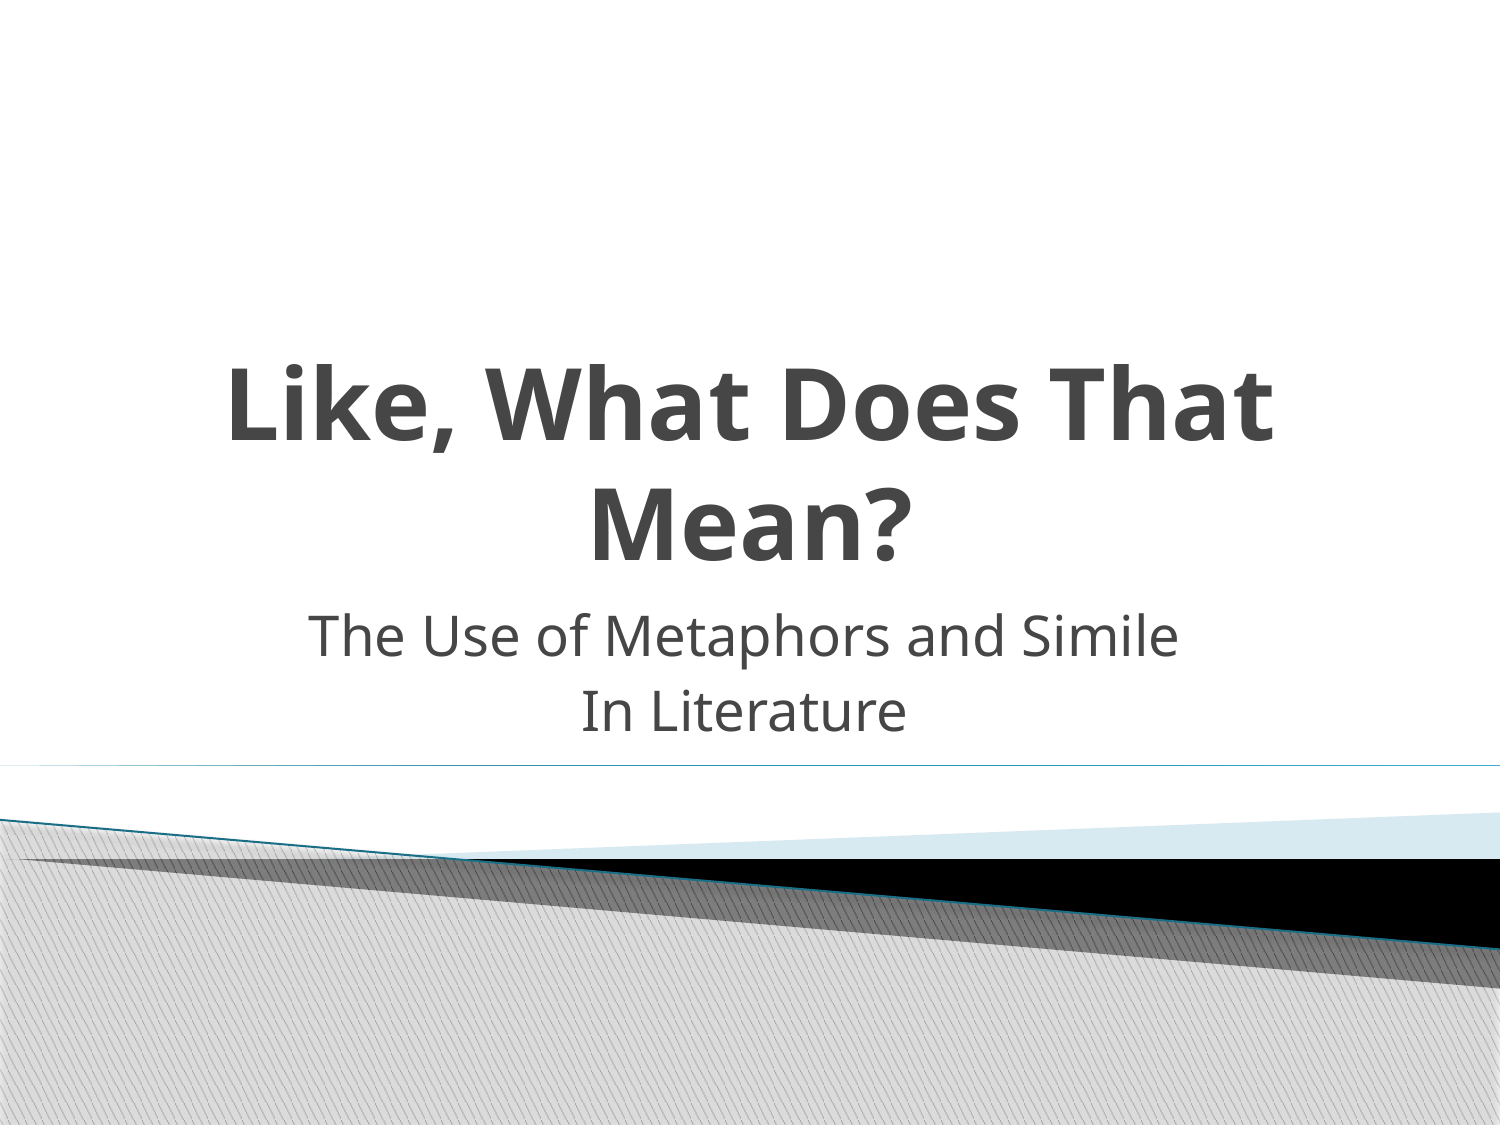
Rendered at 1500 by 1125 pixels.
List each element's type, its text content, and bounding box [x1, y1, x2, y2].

subtitle The Use of Metaphors and Simile In Literature [112, 592, 1388, 790]
title Like, What Does That Mean? [112, 287, 1388, 588]
picture [5, 859, 1500, 989]
